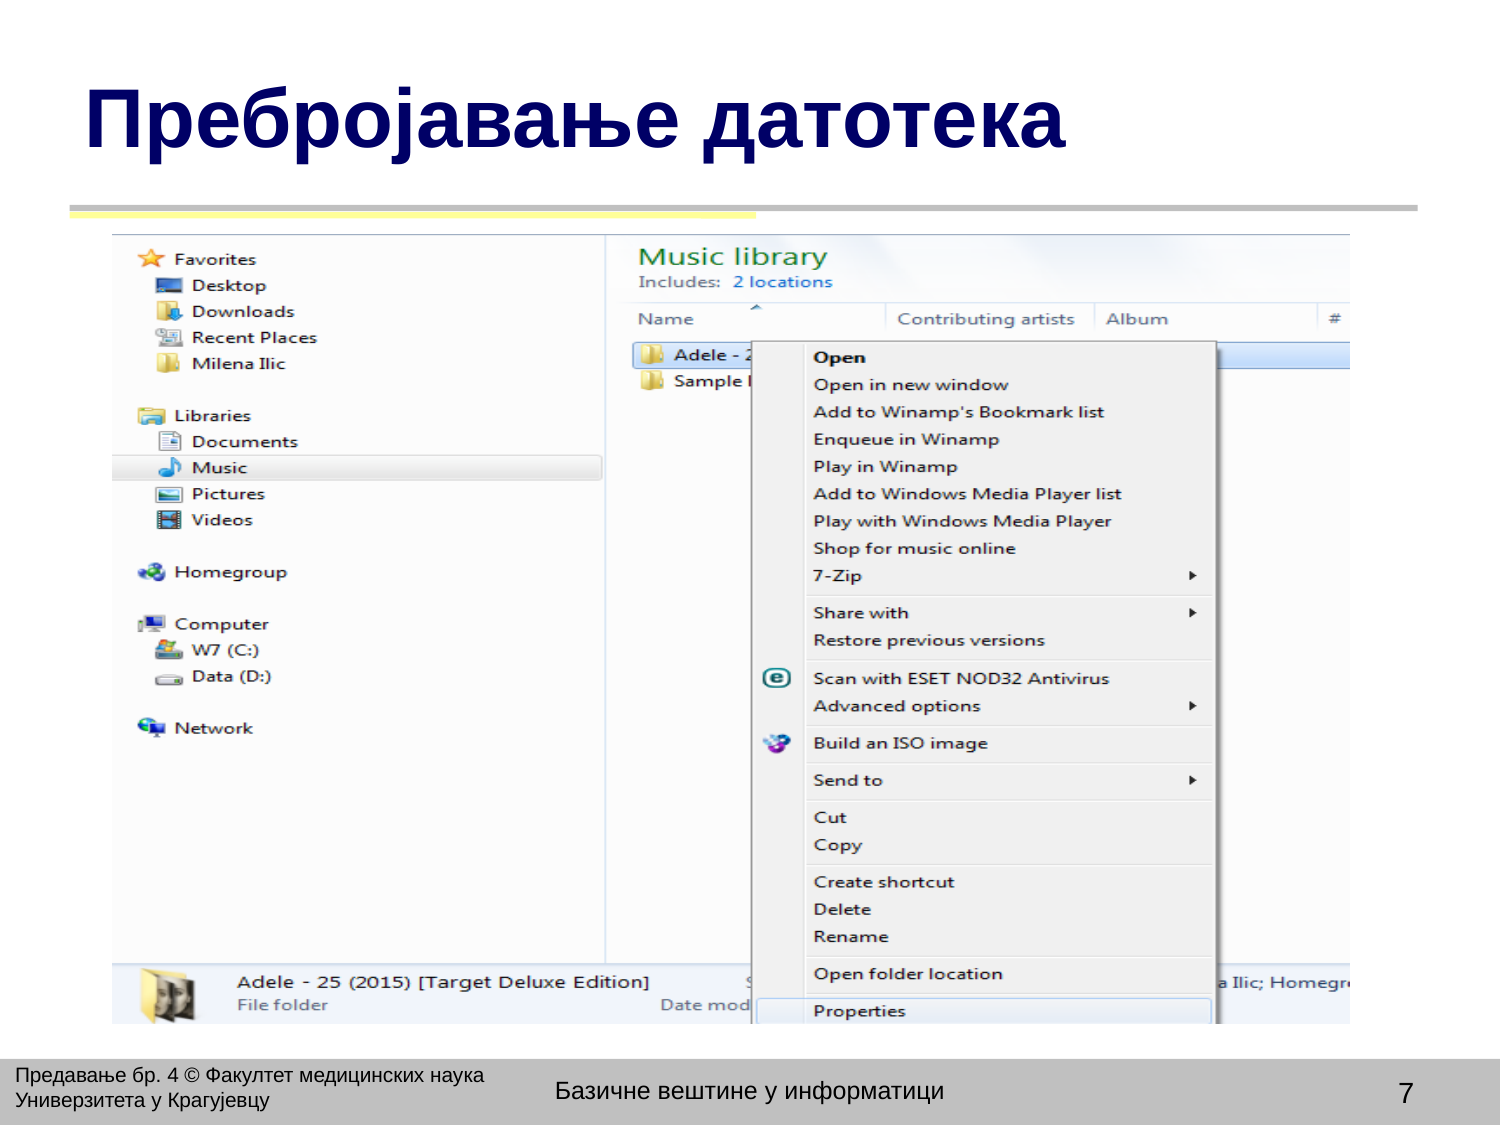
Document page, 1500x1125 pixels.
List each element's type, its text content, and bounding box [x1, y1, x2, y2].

slide_number Предавање бр. 4 © Факултет медицинских наука Универзитета у Крагујевцу [0, 1053, 617, 1108]
picture [111, 234, 1351, 1024]
slide_number 7 [1079, 1066, 1430, 1125]
footer Базичне вештине у информатици [512, 1066, 988, 1125]
title Пребројавање датотека [69, 19, 1426, 208]
